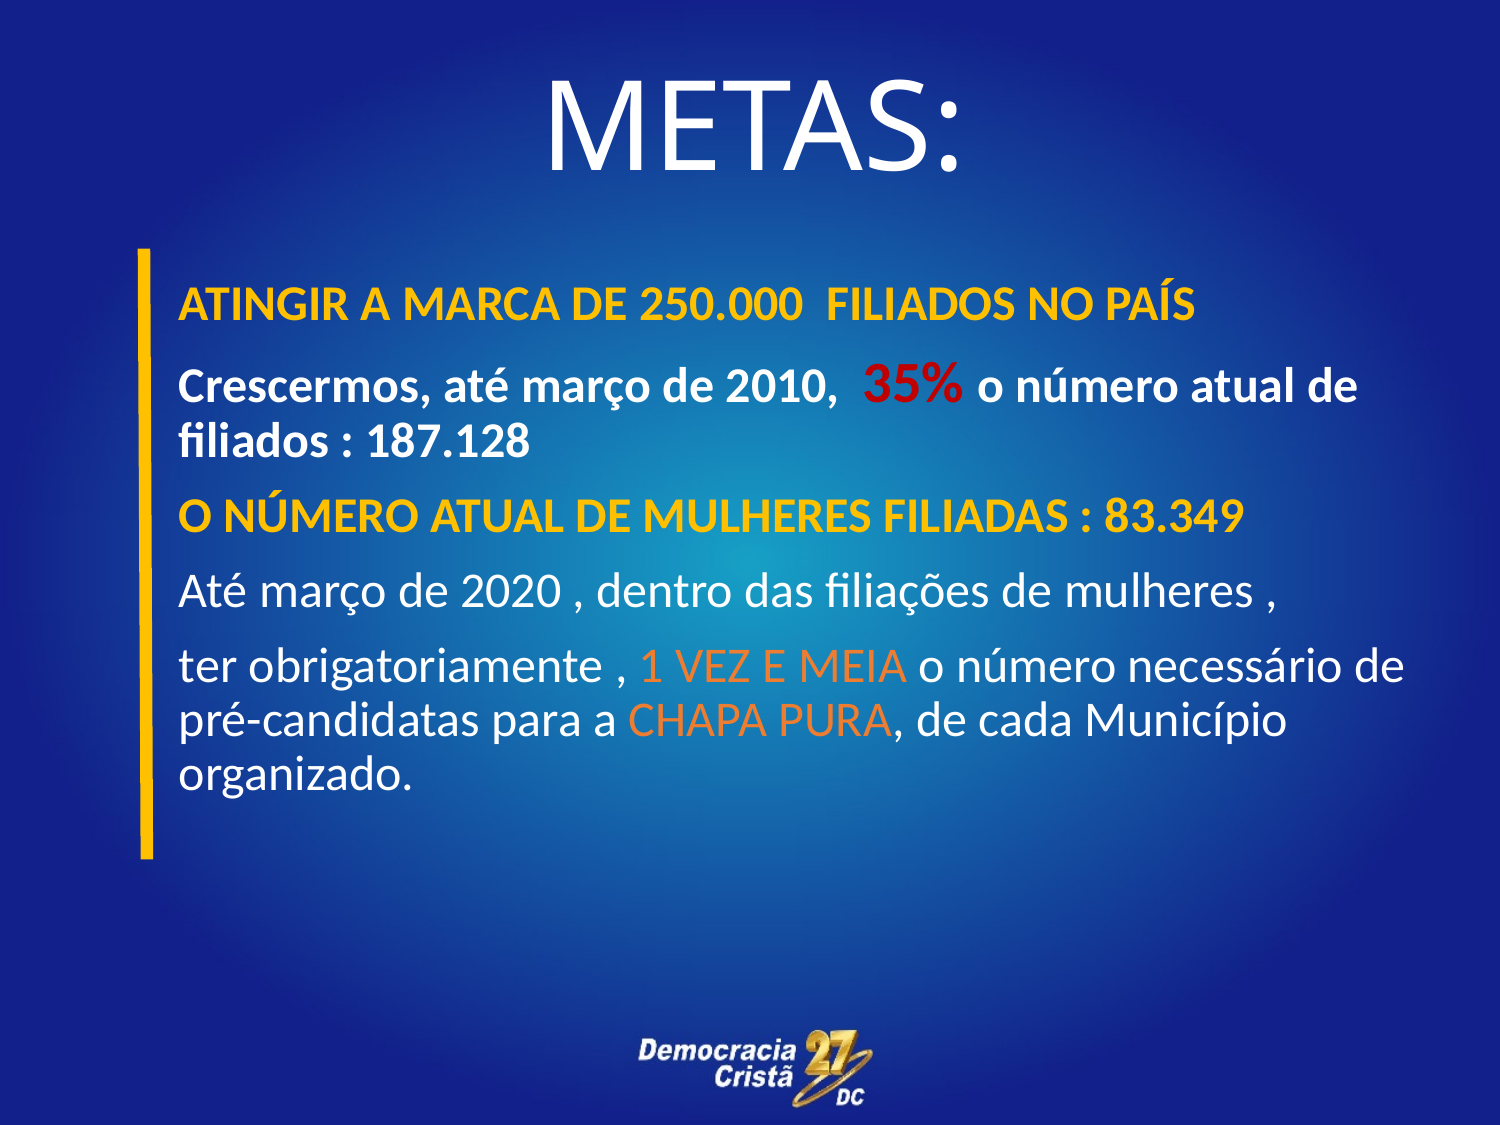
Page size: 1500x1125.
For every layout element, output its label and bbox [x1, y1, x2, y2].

picture [0, 0, 1500, 1125]
text_box [143, 248, 147, 860]
